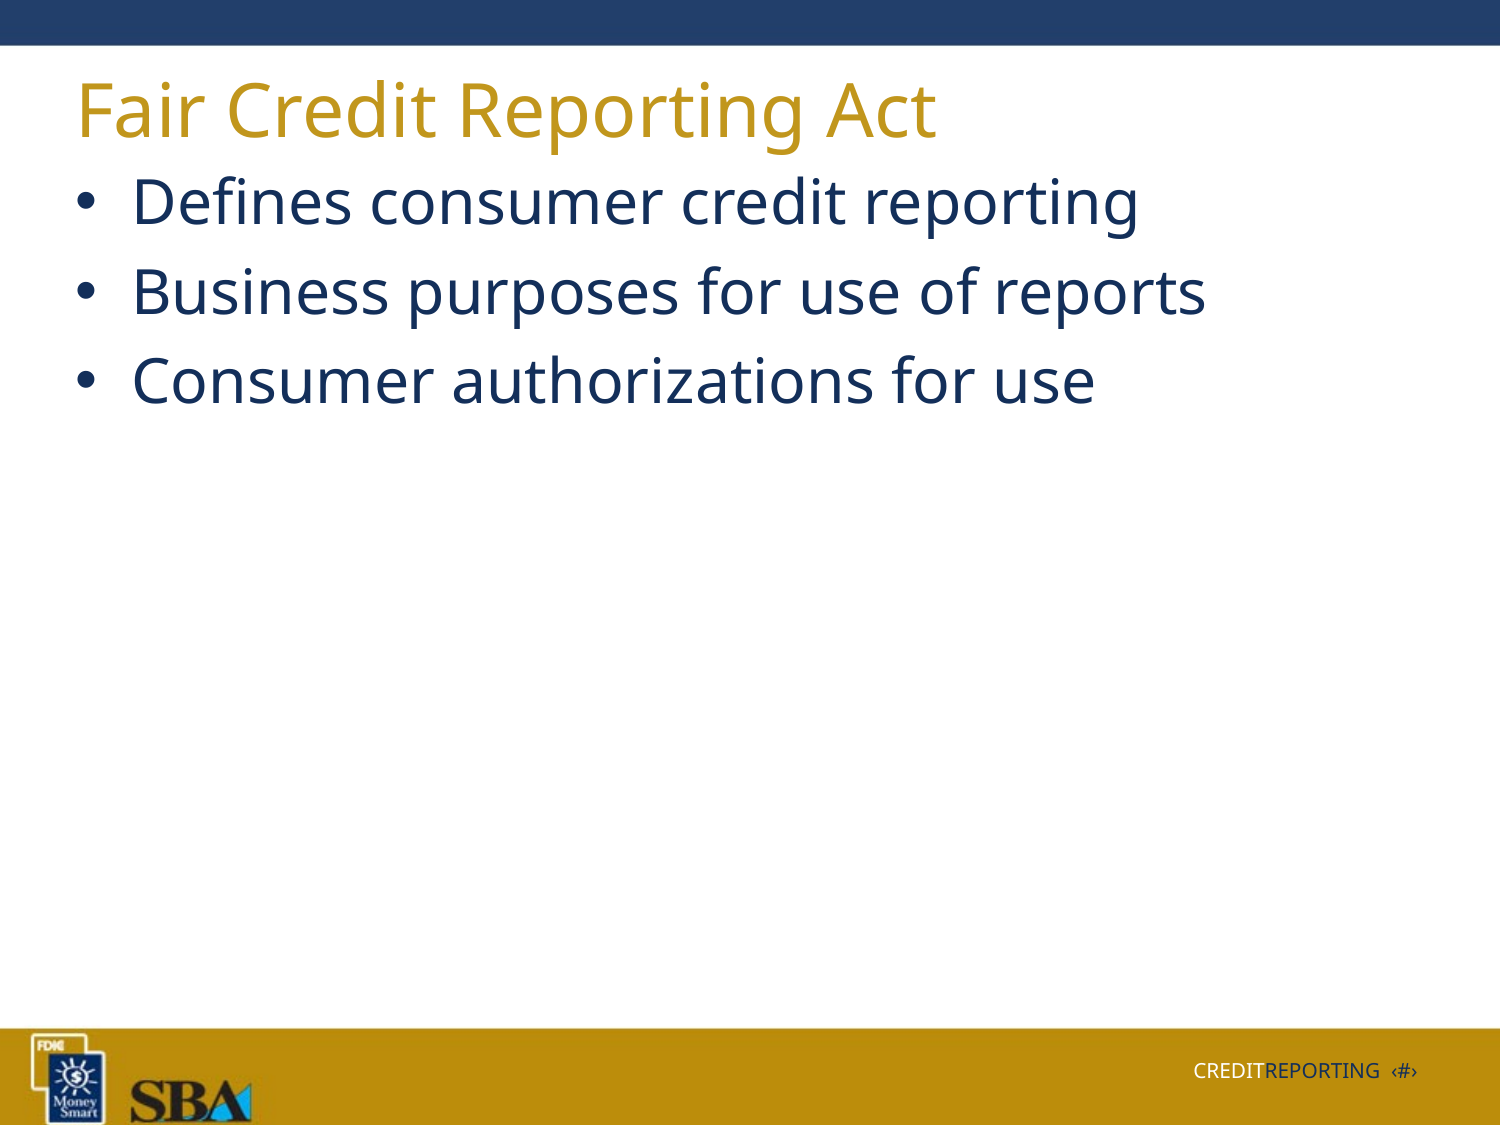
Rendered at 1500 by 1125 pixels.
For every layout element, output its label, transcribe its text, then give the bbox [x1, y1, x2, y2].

list Defines consumer credit reporting Business purposes for use of reports Consumer authorizations for use [74, 161, 1426, 863]
title Fair Credit Reporting Act [74, 61, 1426, 161]
picture [0, 0, 1500, 1125]
